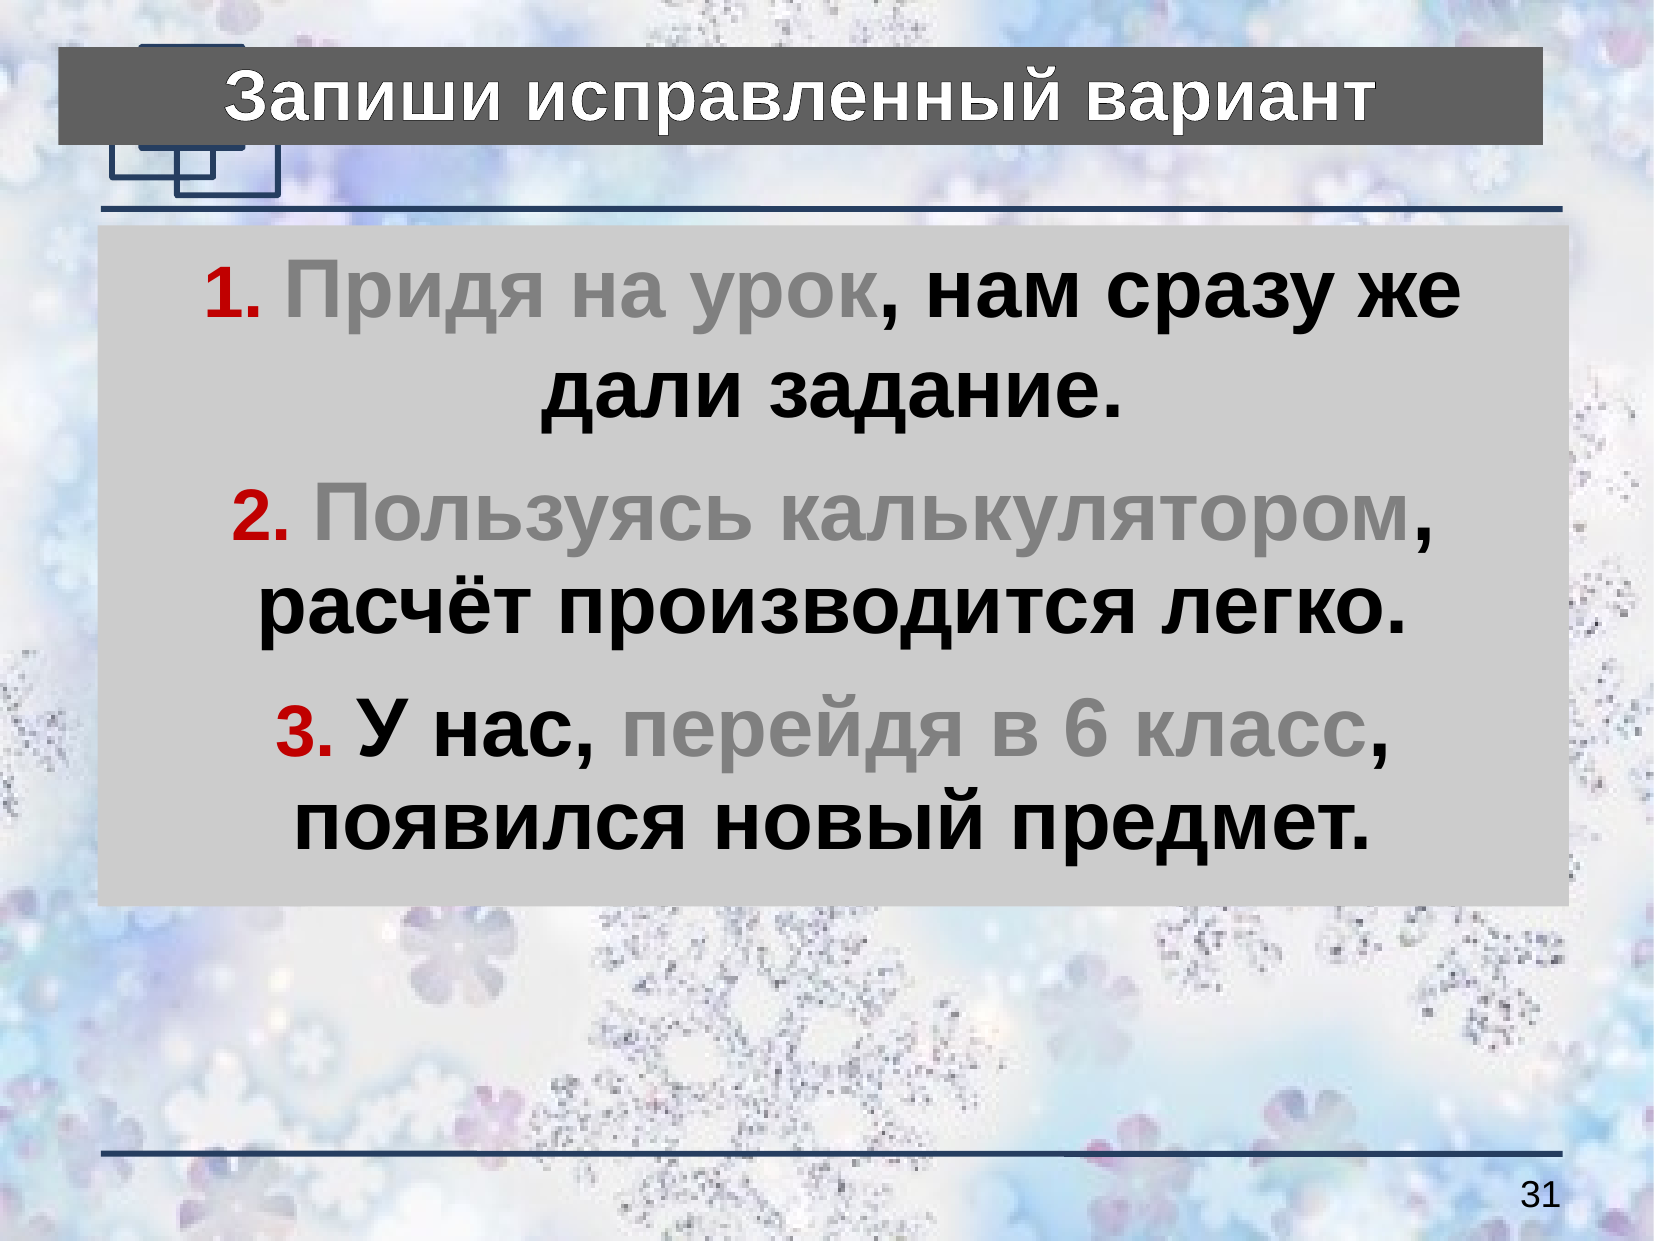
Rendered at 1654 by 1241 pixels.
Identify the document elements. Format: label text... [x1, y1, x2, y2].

text_box 1. Придя на урок, нам сразу же дали задание. 2. Пользуясь калькулятором, расчёт производится легко. 3. У нас, перейдя в 6 класс, появился новый предмет. [97, 225, 1569, 907]
text_box Запиши исправленный вариант [58, 47, 1543, 145]
picture [0, 0, 1654, 1241]
